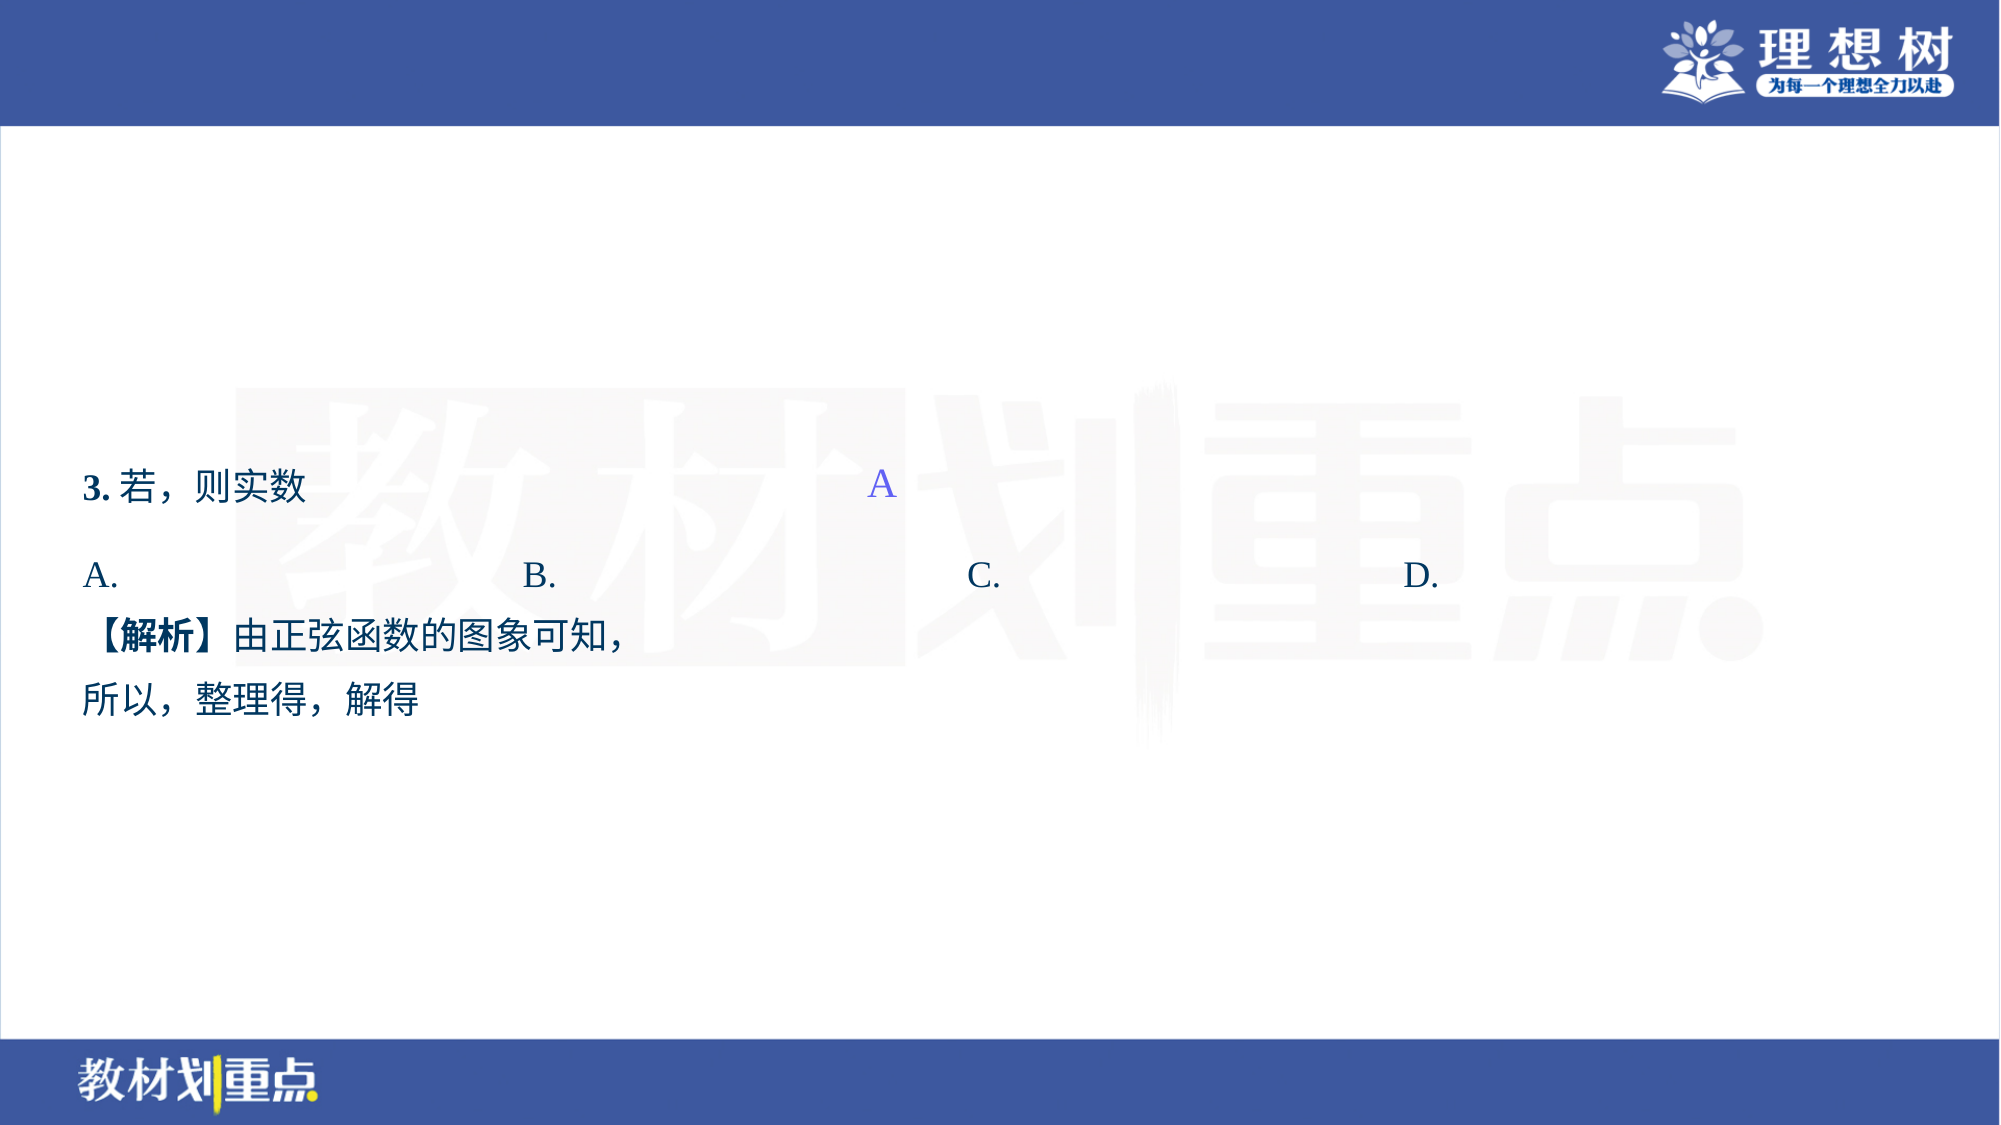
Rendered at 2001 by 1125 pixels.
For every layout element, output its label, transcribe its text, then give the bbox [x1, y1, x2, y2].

text_box A [851, 454, 913, 504]
picture [0, 0, 2000, 1125]
